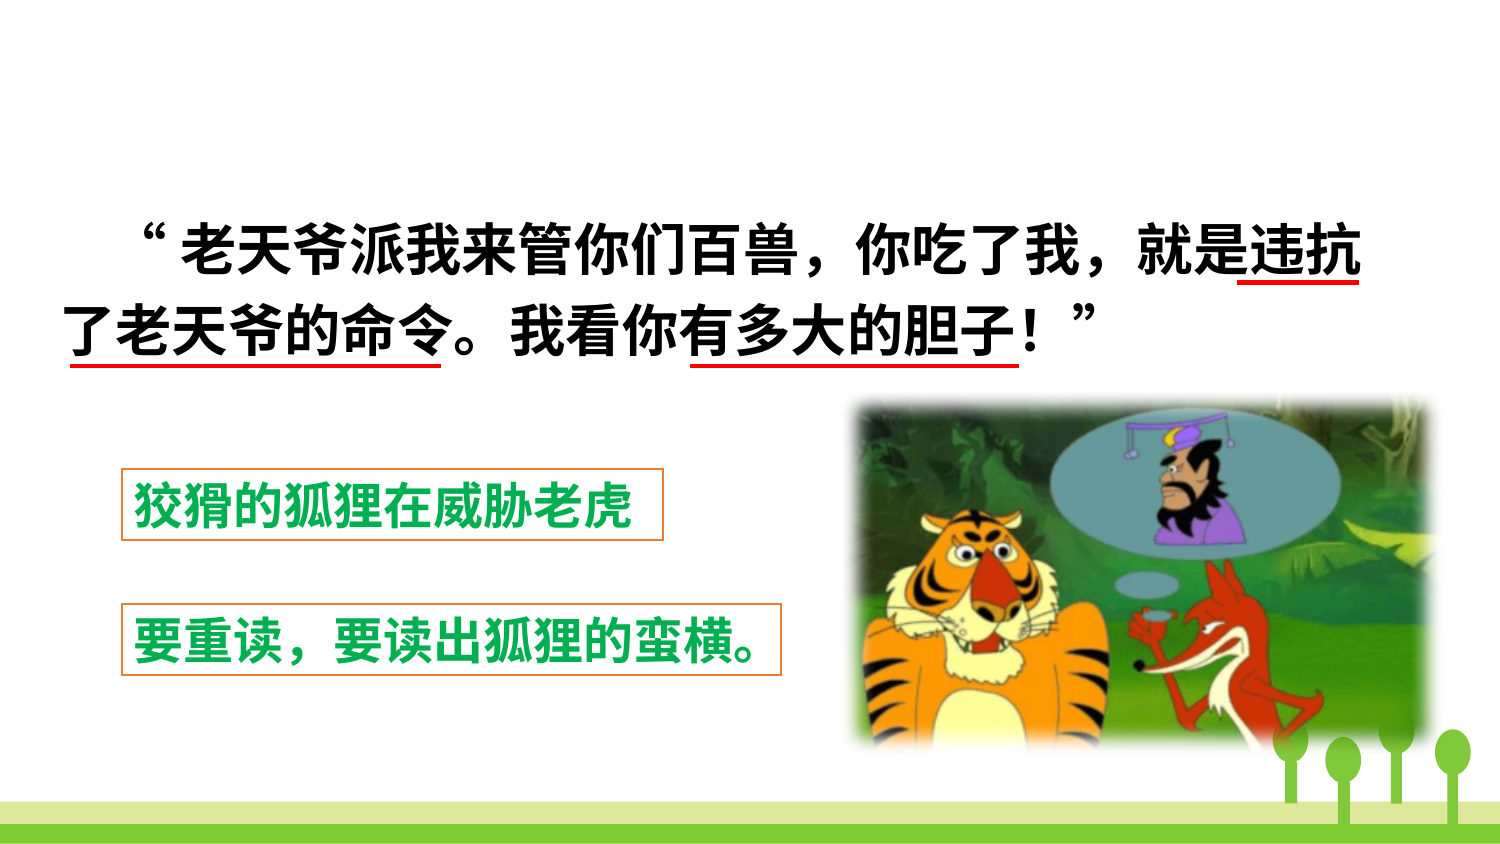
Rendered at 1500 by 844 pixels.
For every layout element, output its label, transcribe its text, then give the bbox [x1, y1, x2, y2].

picture [0, 0, 1500, 801]
text_box “老天爷派我来管你们百兽，你吃了我，就是违抗了老天爷的命令。我看你有多大的胆子！” [48, 195, 1419, 369]
text_box 要重读，要读出狐狸的蛮横。 [121, 603, 782, 676]
text_box 狡猾的狐狸在威胁老虎 [121, 468, 664, 541]
